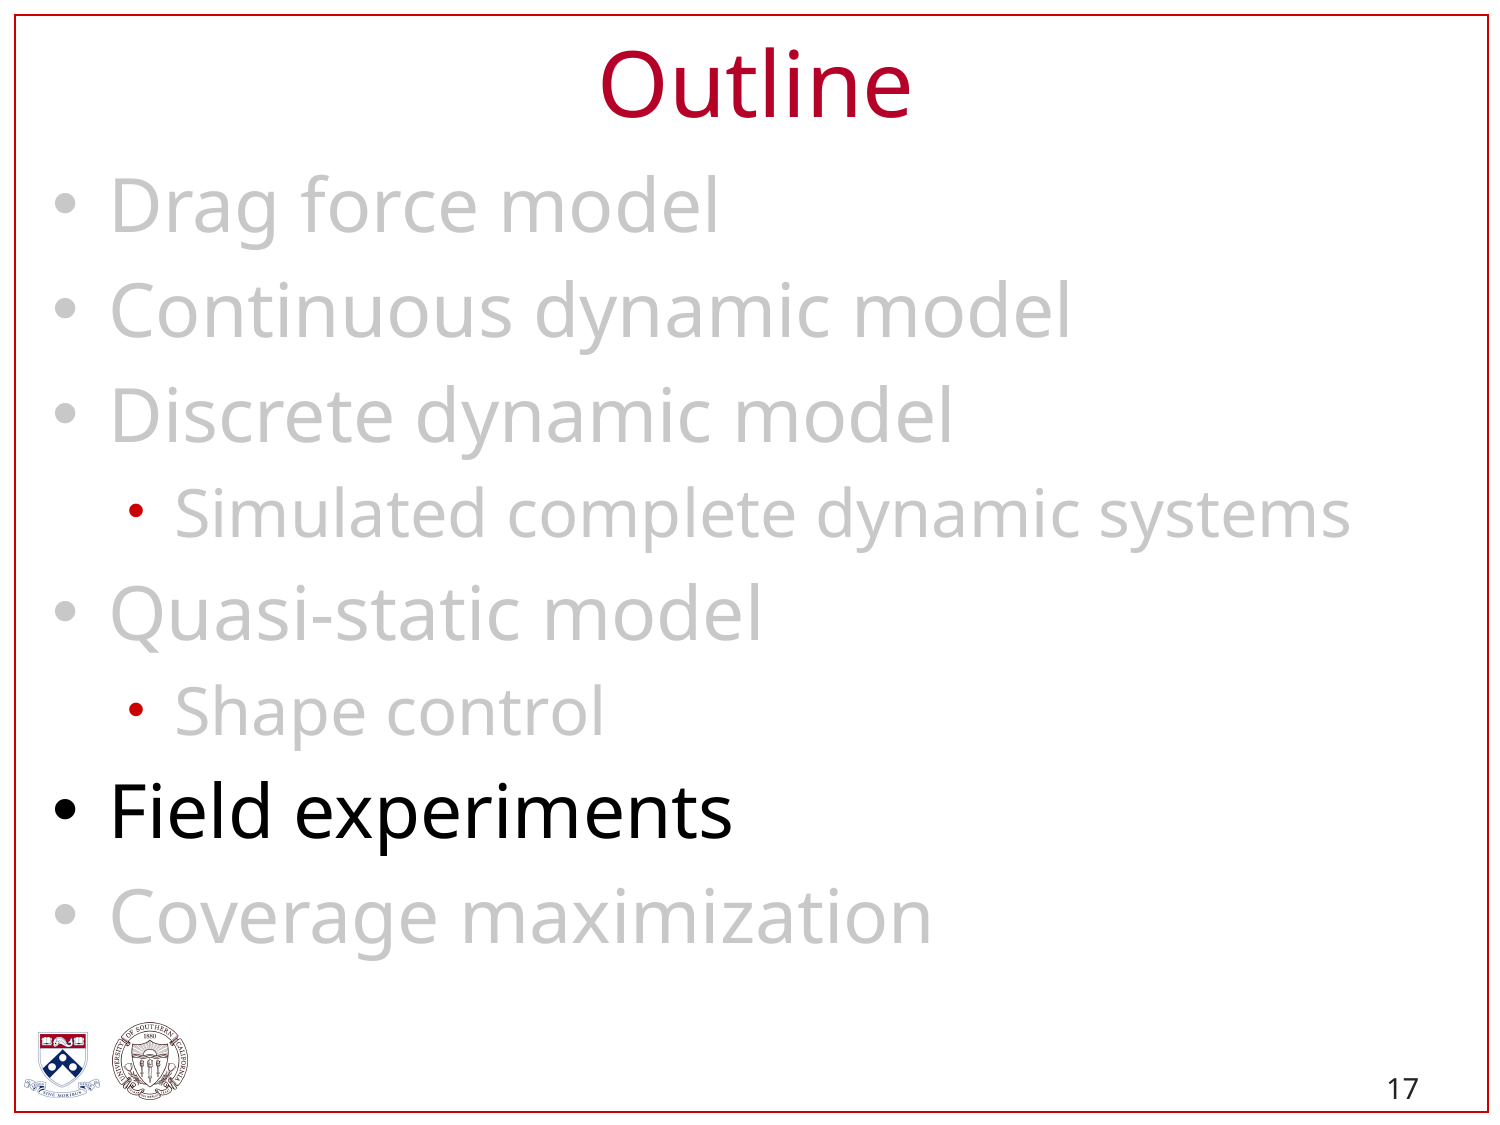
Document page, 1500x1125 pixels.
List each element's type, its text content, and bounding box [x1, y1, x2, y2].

picture [24, 1032, 100, 1098]
list Drag force model Continuous dynamic model Discrete dynamic model Simulated complete dynamic systems Quasi-static model Shape control Field experiments Coverage maximization [36, 149, 1476, 1051]
title Outline [36, 24, 1476, 138]
